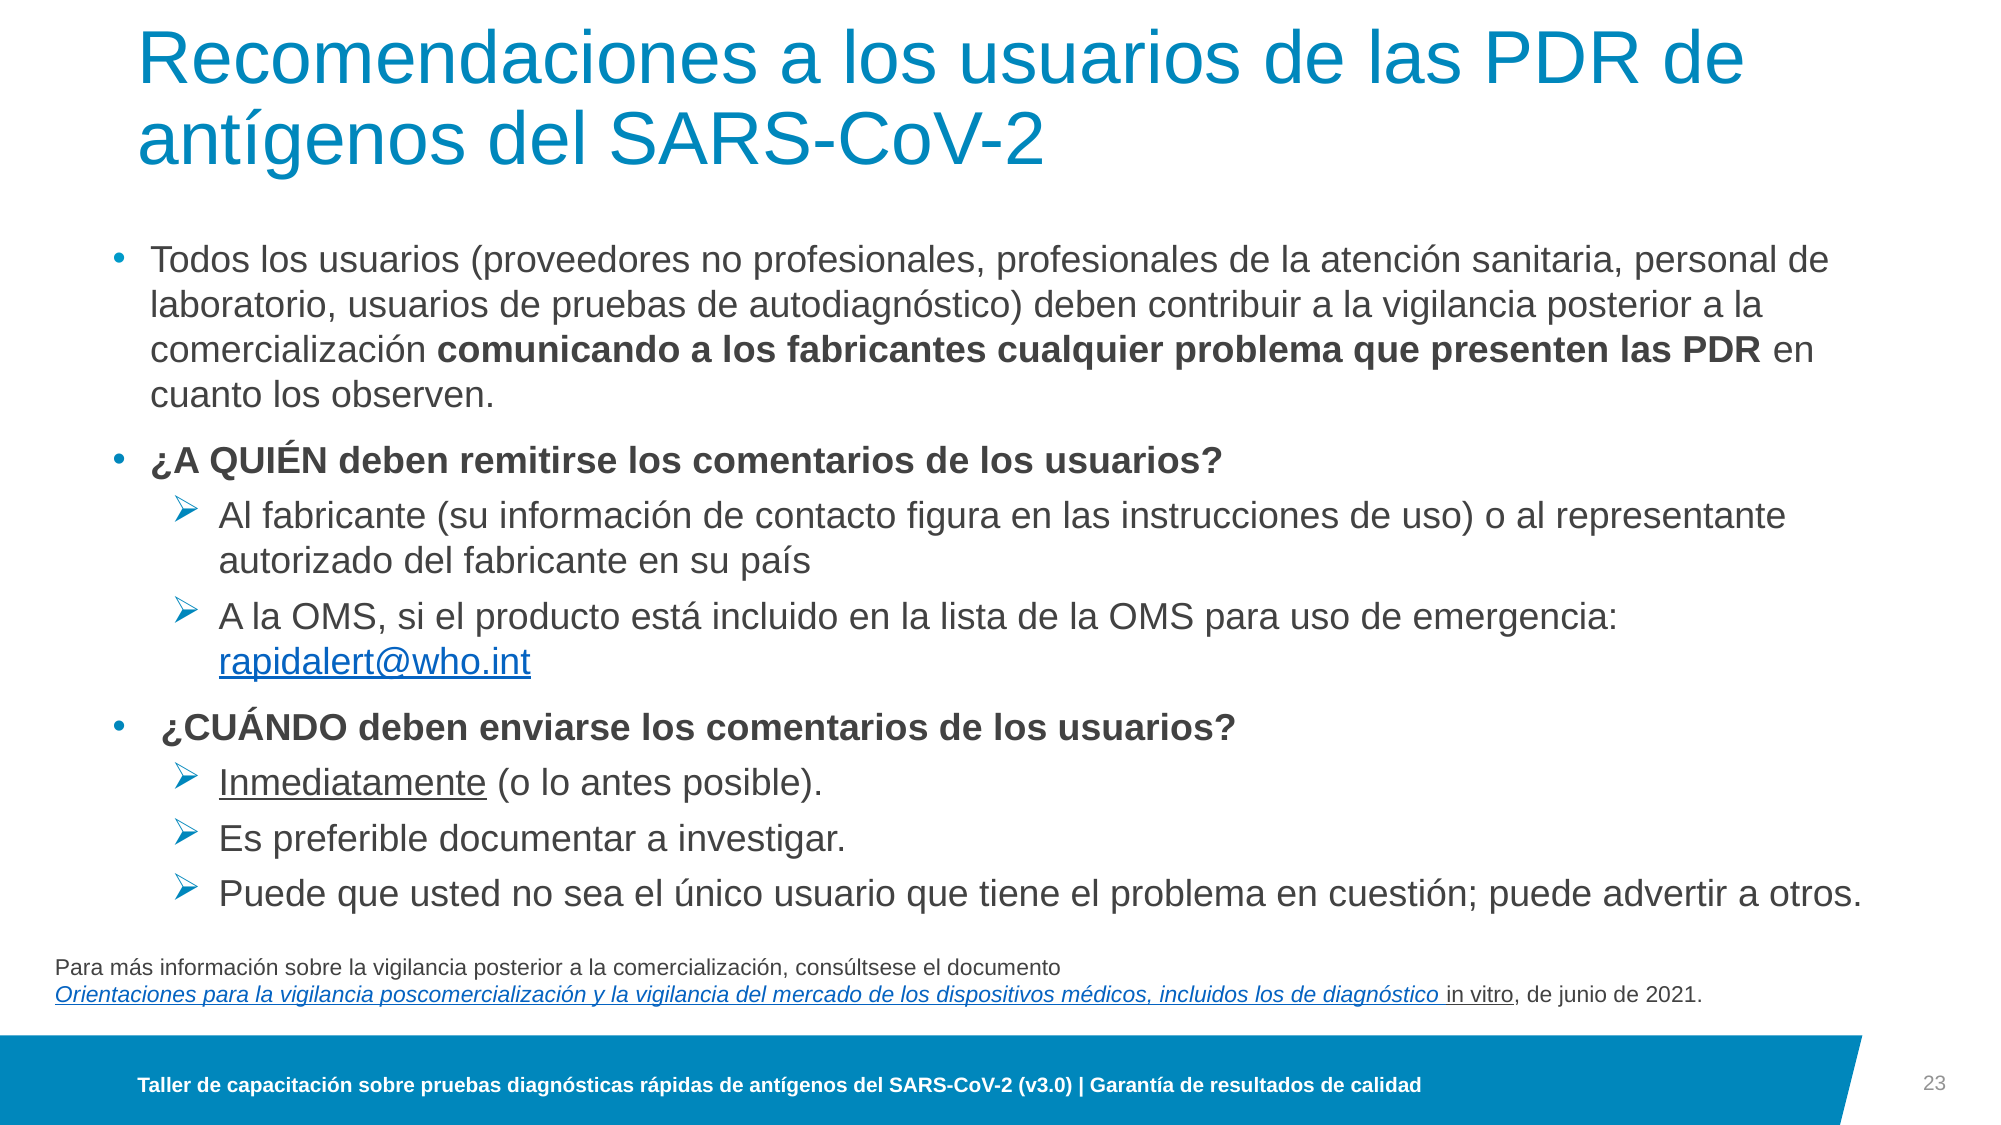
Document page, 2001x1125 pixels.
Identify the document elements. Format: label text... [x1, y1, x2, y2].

list Todos los usuarios (proveedores no profesionales, profesionales de la atención sanitaria, personal de laboratorio, usuarios de pruebas de autodiagnóstico) deben contribuir a la vigilancia posterior a la comercialización comunicando a los fabricantes cualquier problema que presenten las PDR en cuanto los observen. ¿A QUIÉN deben remitirse los comentarios de los usuarios? Al fabricante (su información de contacto figura en las instrucciones de uso) o al representante autorizado del fabricante en su país A la OMS, si el producto está incluido en la lista de la OMS para uso de emergencia: rapidalert@who.int ¿CUÁNDO deben enviarse los comentarios de los usuarios? Inmediatamente (o lo antes posible). Es preferible documentar a investigar. Puede que usted no sea el único usuario que tiene el problema en cuestión; puede advertir a otros. [109, 235, 1897, 640]
text_box Para más información sobre la vigilancia posterior a la comercialización, consúltsese el documento Orientaciones para la vigilancia poscomercialización y la vigilancia del mercado de los dispositivos médicos, incluidos los de diagnóstico in vitro, de junio de 2021. [40, 945, 1905, 1015]
footer Taller de capacitación sobre pruebas diagnósticas rápidas de antígenos del SARS-CoV-2 (v3.0) | Garantía de resultados de calidad [137, 1042, 1614, 1125]
slide_number 23 [1862, 1035, 1947, 1125]
title Recomendaciones a los usuarios de las PDR de antígenos del SARS-CoV-2 [137, 26, 1863, 181]
